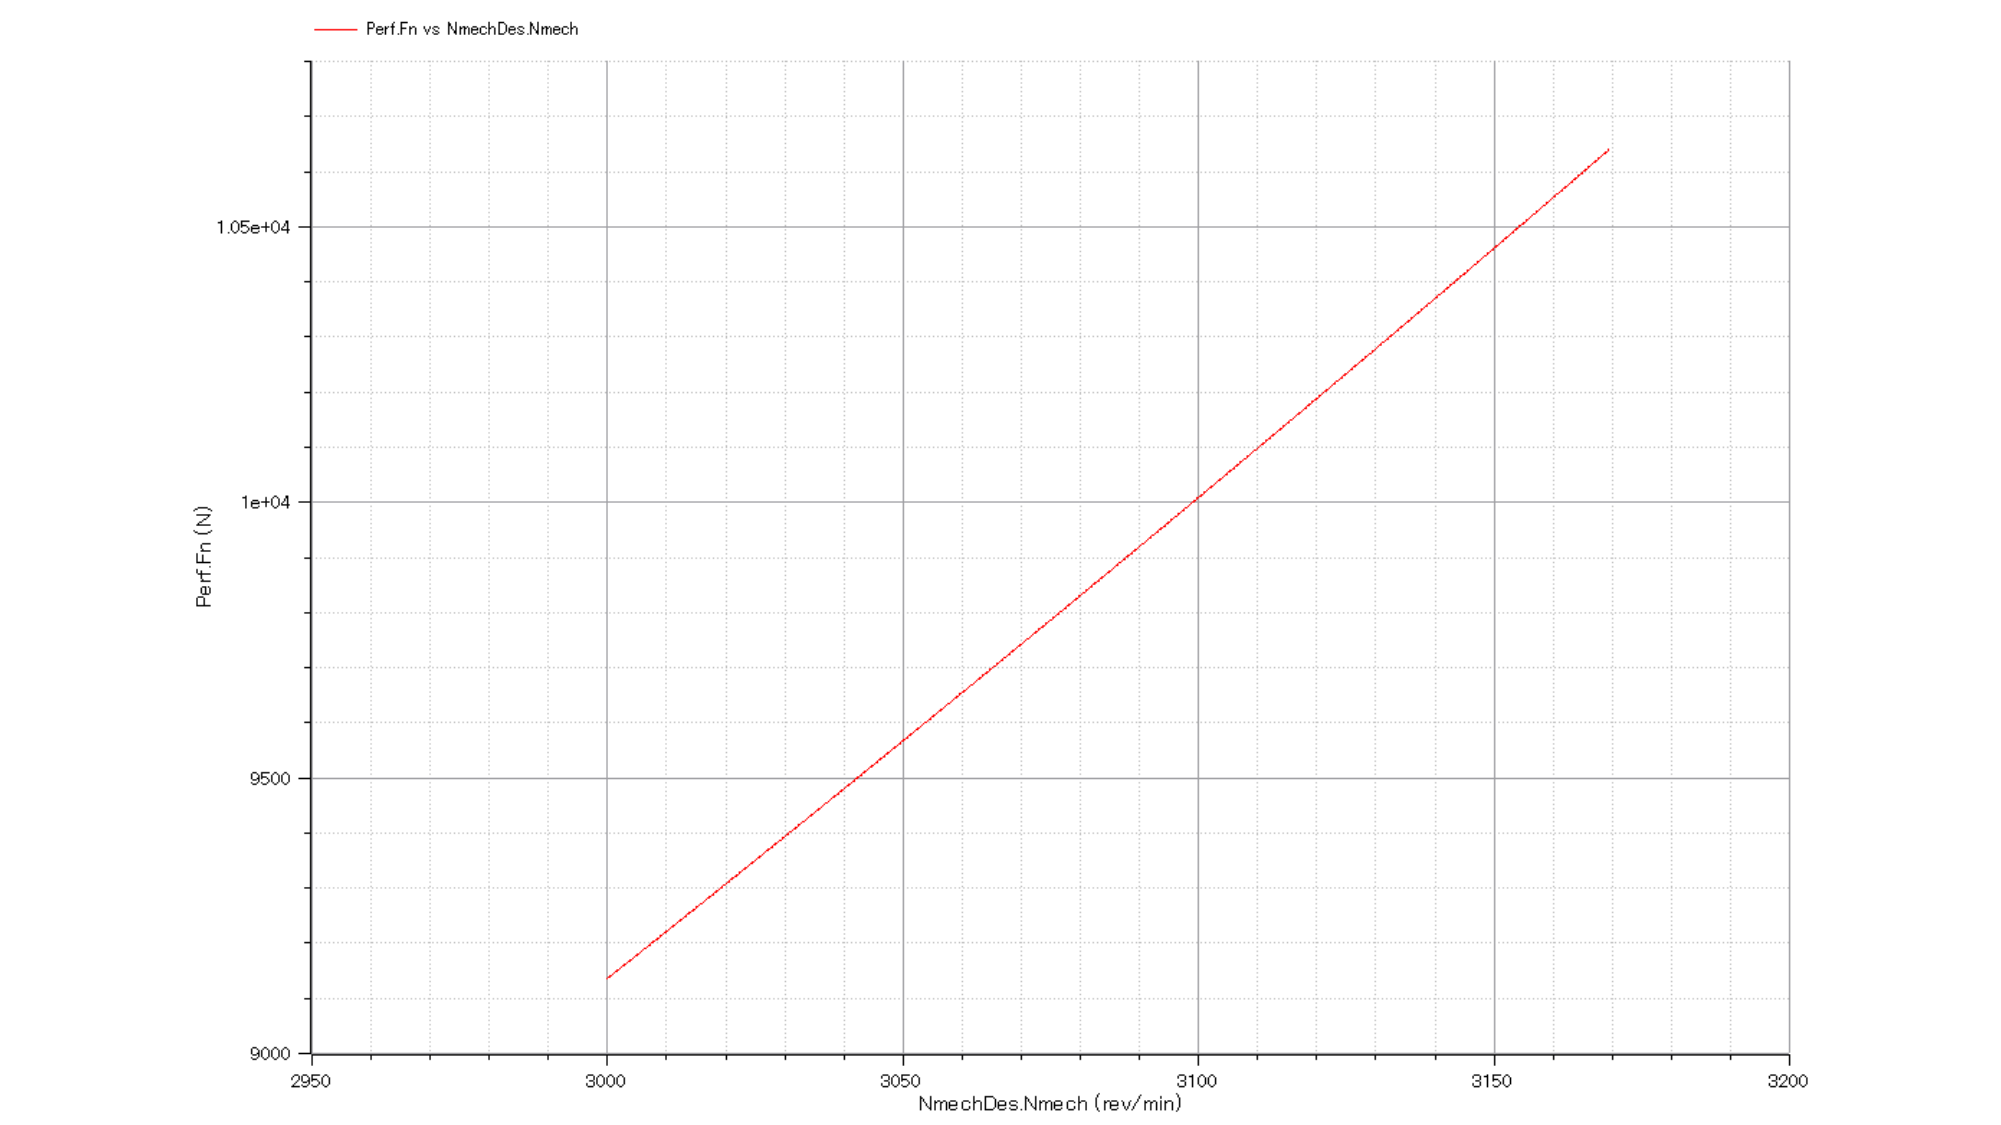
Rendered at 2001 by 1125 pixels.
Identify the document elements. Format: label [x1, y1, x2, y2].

picture [184, 0, 1815, 1125]
